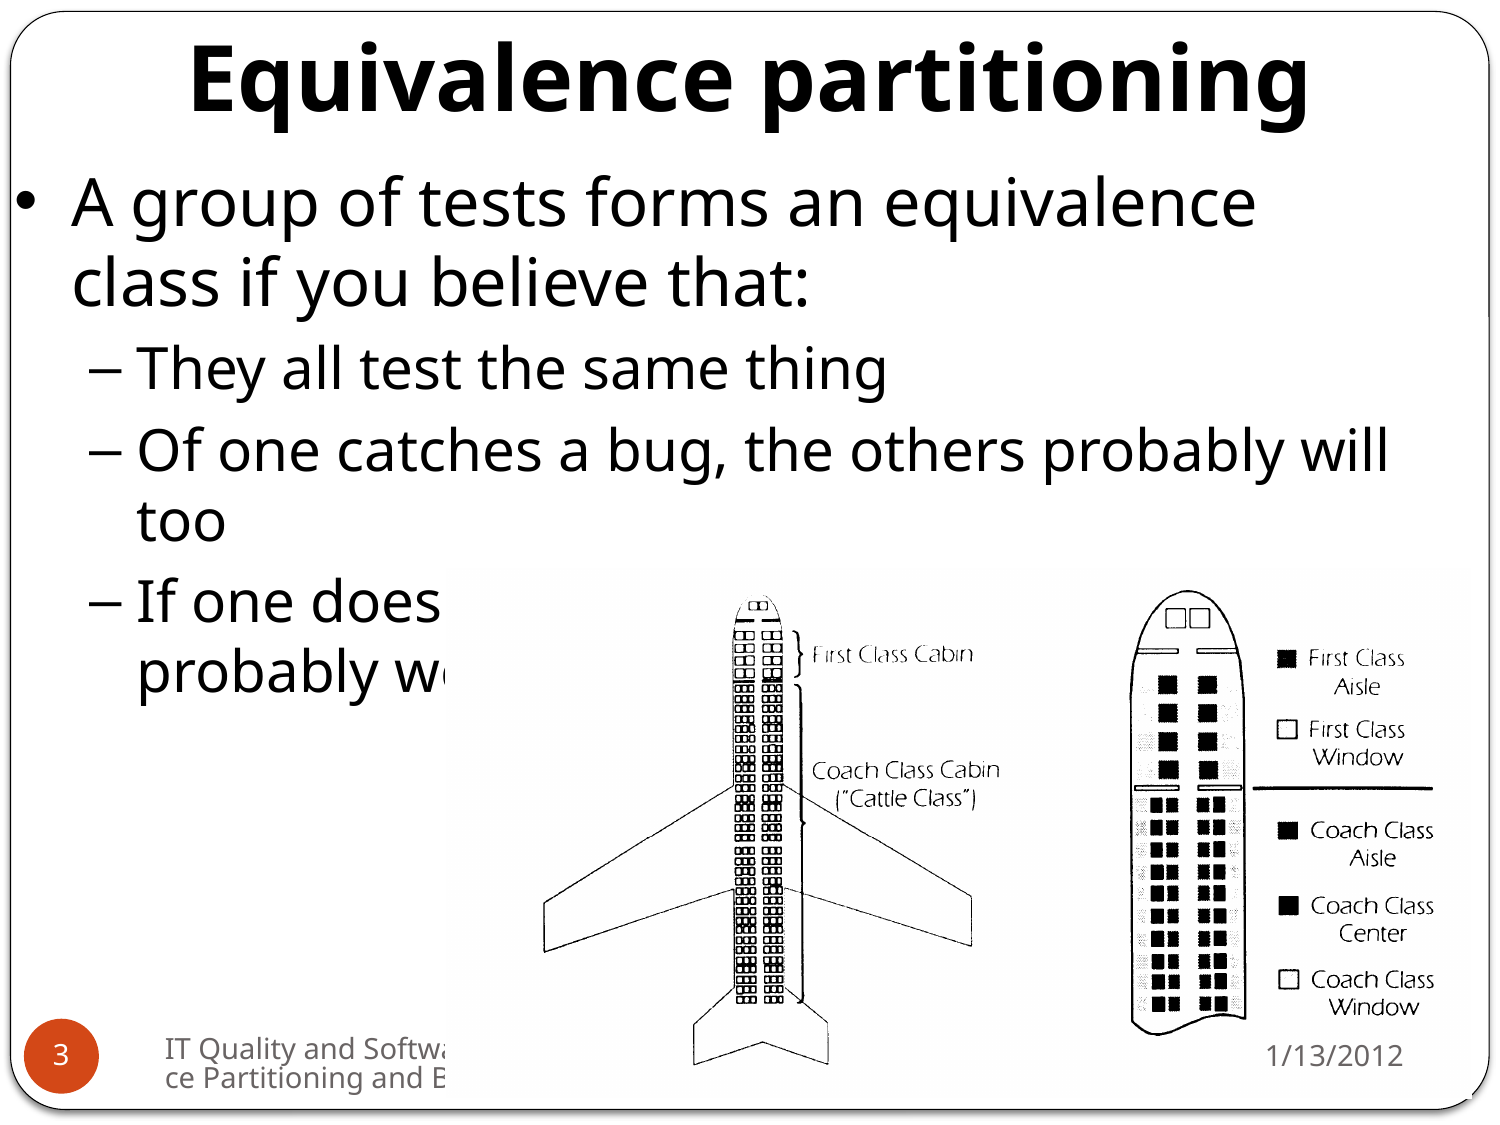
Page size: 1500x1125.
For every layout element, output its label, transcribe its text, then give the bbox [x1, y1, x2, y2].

footer IT Quality and Software Test. Topic Equivalence Partitioning and Boundary Value Analysis [150, 1012, 439, 1088]
text_box Equivalence partitioning [112, 12, 1388, 152]
picture [445, 566, 1472, 1099]
slide_number 3 [23, 1018, 99, 1094]
text_box A group of tests forms an equivalence class if you believe that: They all test the same thing Of one catches a bug, the others probably will too If one doesn’t catch a bug, the others probably won’t either [0, 152, 1417, 828]
